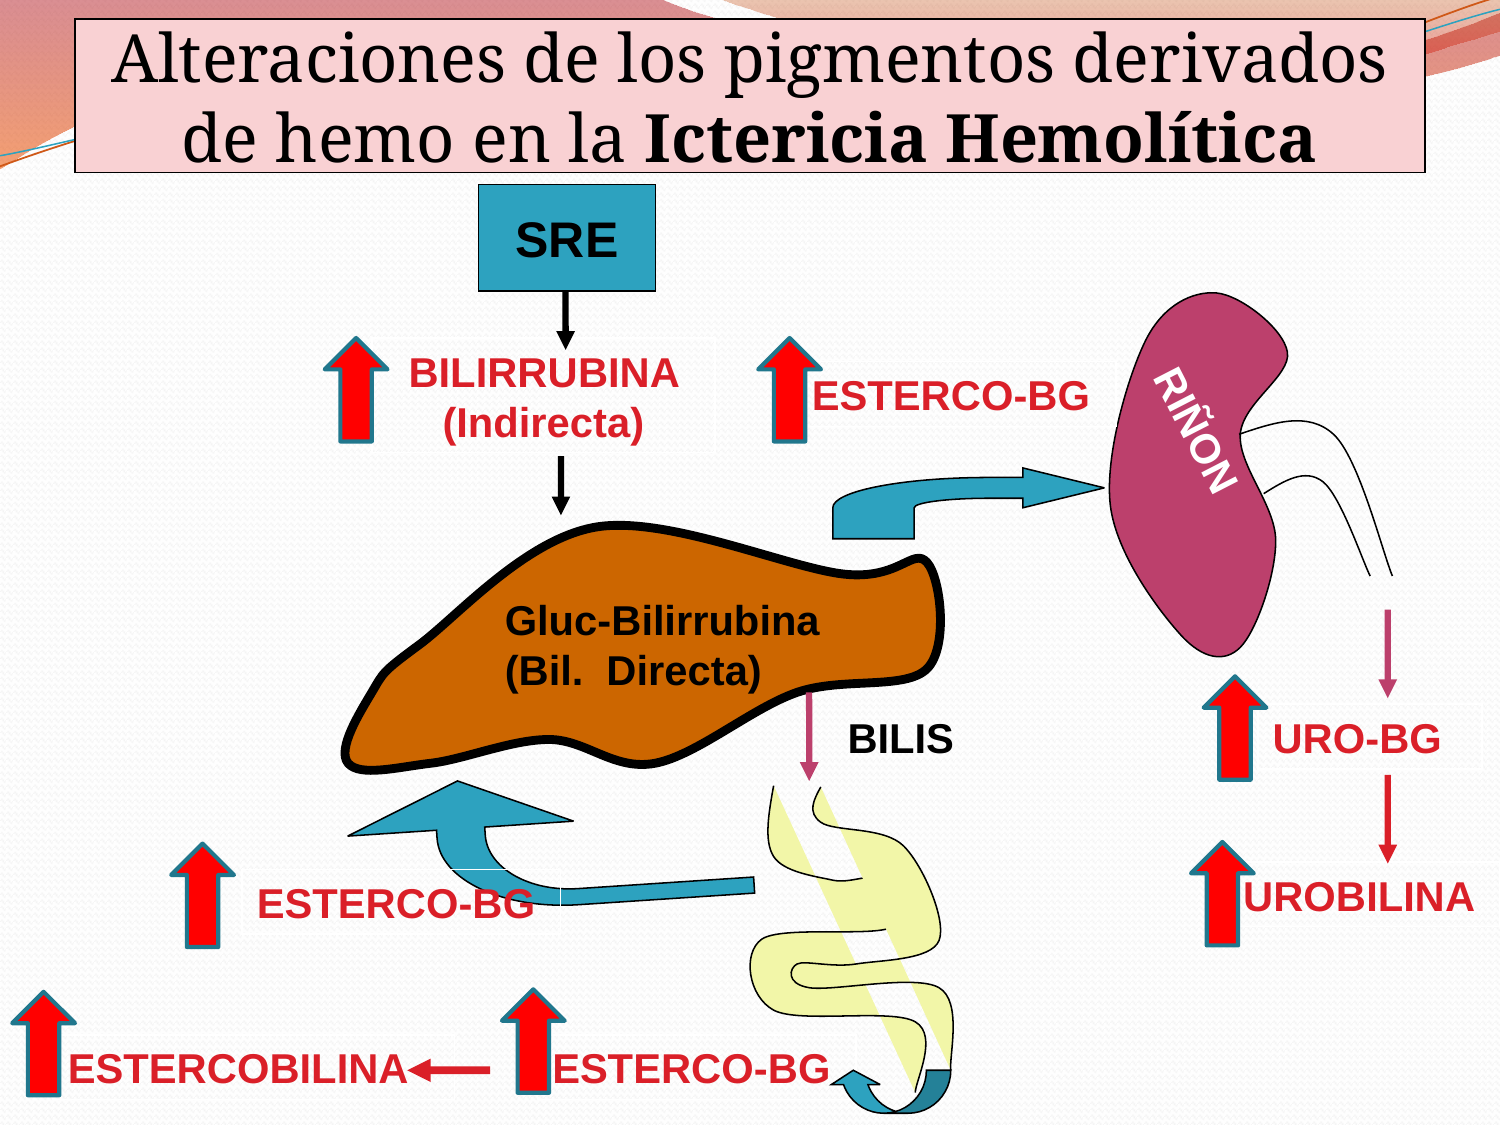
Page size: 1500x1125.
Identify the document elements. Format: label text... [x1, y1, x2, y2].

text_box [802, 692, 816, 781]
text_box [1104, 290, 1393, 664]
text_box [1381, 774, 1394, 864]
text_box [10, 989, 77, 1098]
text_box [1189, 839, 1256, 948]
text_box UROBILINA [1241, 861, 1500, 927]
text_box ESTERCOBILINA [53, 1034, 455, 1100]
text_box ESTERCO-BG [808, 361, 1097, 427]
text_box [344, 525, 941, 771]
text_box [169, 841, 236, 950]
text_box Gluc-Bilirrubina (Bil. Directa) [490, 586, 869, 701]
text_box SRE [478, 184, 656, 291]
text_box [858, 1105, 934, 1114]
text_box Alteraciones de los pigmentos derivados de hemo en la Ictericia Hemolítica [74, 18, 1425, 173]
text_box [832, 467, 1097, 539]
text_box [322, 335, 390, 444]
text_box [559, 290, 572, 350]
text_box ESTERCOBILINA [736, 1034, 743, 1100]
text_box ESTERCO-BG [242, 869, 561, 935]
text_box [407, 1064, 491, 1077]
text_box ESTERCO-BG [537, 1034, 738, 1100]
text_box [756, 335, 823, 444]
text_box BILIRRUBINA (Indirecta) [372, 337, 715, 453]
text_box [1201, 676, 1269, 782]
text_box [500, 987, 567, 1095]
text_box URO-BG [1257, 704, 1483, 769]
text_box [554, 456, 568, 516]
text_box [347, 780, 574, 869]
text_box [1381, 675, 1394, 699]
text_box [741, 785, 963, 1093]
text_box BILIS [832, 704, 975, 769]
text_box [561, 878, 735, 906]
